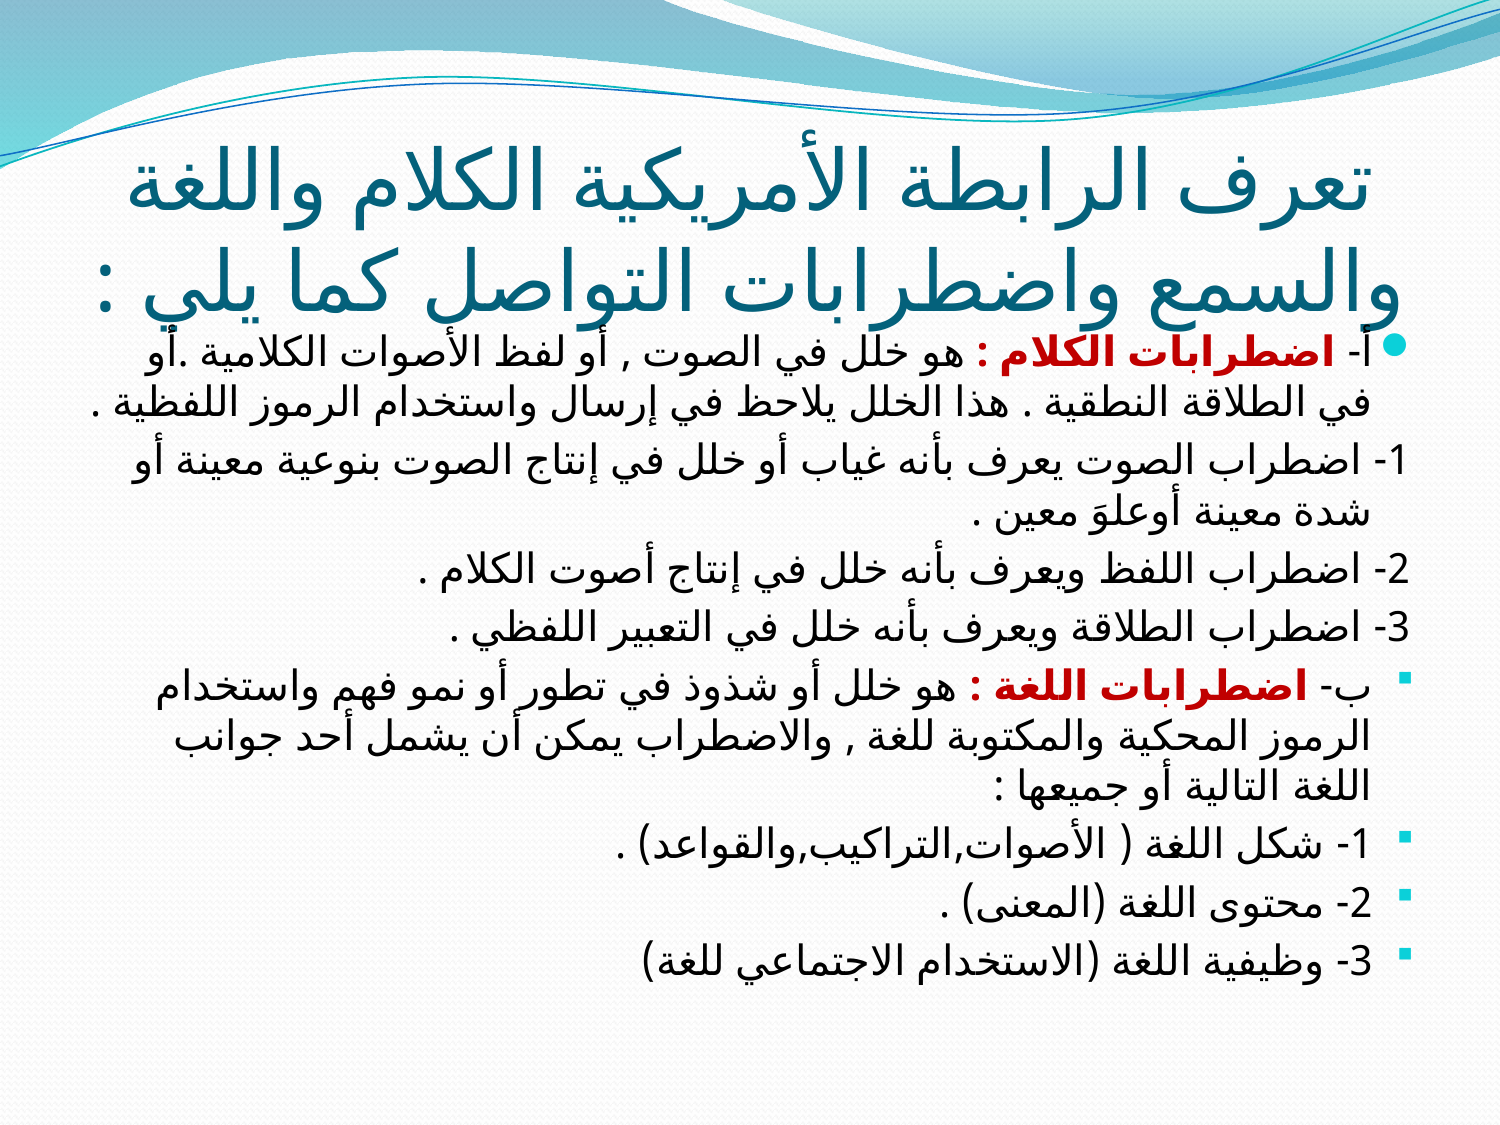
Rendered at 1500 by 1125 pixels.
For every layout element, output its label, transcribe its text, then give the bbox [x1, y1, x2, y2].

list أ- اضطرابات الكلام : هو خلل في الصوت , أو لفظ الأصوات الكلامية .أو في الطلاقة النطقية . هذا الخلل يلاحظ في إرسال واستخدام الرموز اللفظية . 1- اضطراب الصوت يعرف بأنه غياب أو خلل في إنتاج الصوت بنوعية معينة أو شدة معينة أوعلوَ معين . 2- اضطراب اللفظ ويعرف بأنه خلل في إنتاج أصوت الكلام . 3- اضطراب الطلاقة ويعرف بأنه خلل في التعبير اللفظي . ب- اضطرابات اللغة : هو خلل أو شذوذ في تطور أو نمو فهم واستخدام الرموز المحكية والمكتوبة للغة , والاضطراب يمكن أن يشمل أحد جوانب اللغة التالية أو جميعها : 1- شكل اللغة ( الأصوات,التراكيب,والقواعد) . 2- محتوى اللغة (المعنى) . 3- وظيفية اللغة (الاستخدام الاجتماعي للغة) [75, 317, 1425, 1038]
title تعرف الرابطة الأمريكية الكلام واللغة والسمع واضطرابات التواصل كما يلي : [75, 115, 1425, 317]
